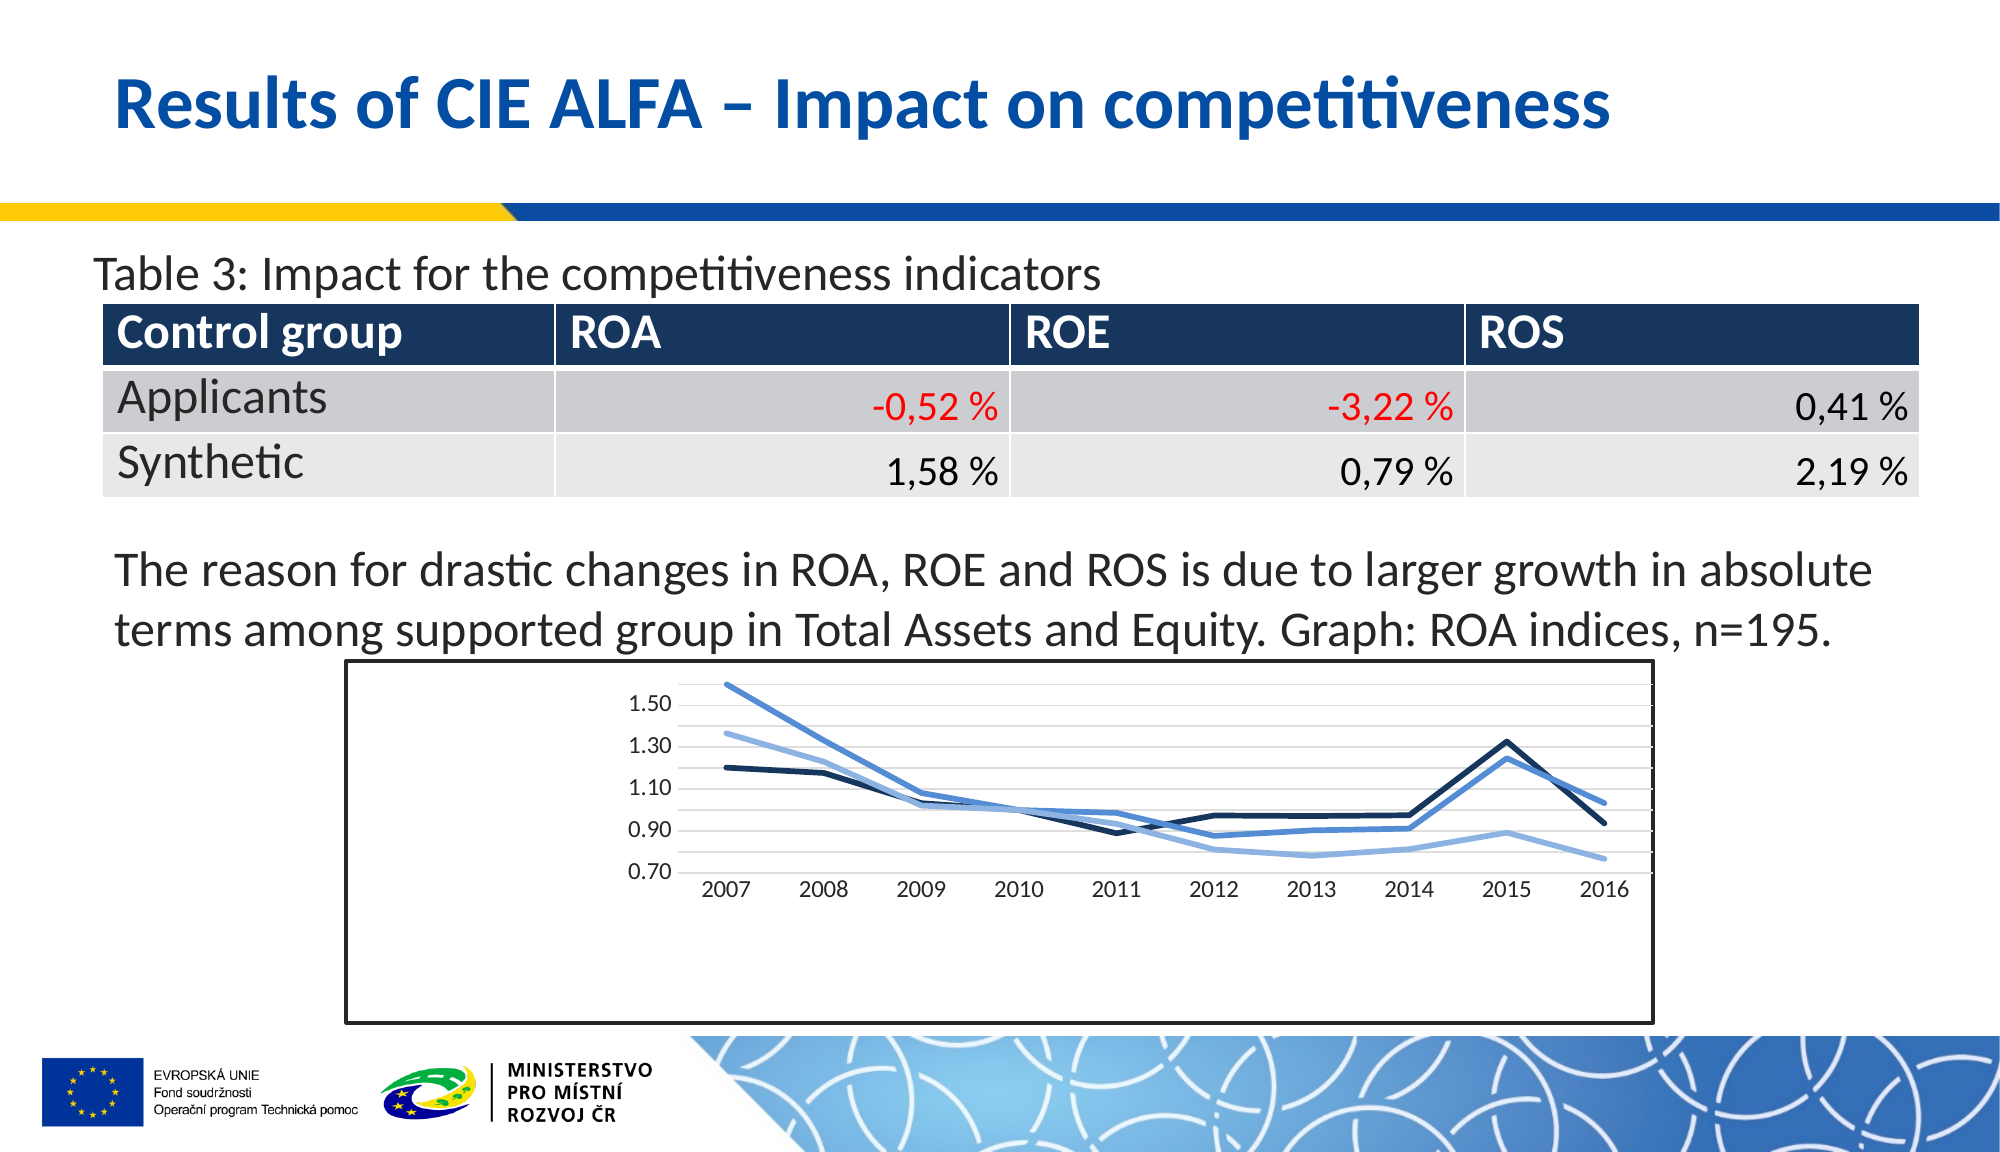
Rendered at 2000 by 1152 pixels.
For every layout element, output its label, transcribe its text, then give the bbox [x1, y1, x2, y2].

table_cell Synthetic [103, 434, 554, 497]
table_header ROE [1011, 308, 1464, 365]
table_header ROS [1466, 304, 1919, 365]
picture [0, 203, 2000, 221]
table_cell -0,52 % [556, 371, 1009, 432]
text_box Table 3: Impact for the competitiveness indicators [78, 232, 1900, 308]
picture [19, 1035, 674, 1149]
table_cell 0,41 % [1466, 371, 1919, 432]
picture [680, 1036, 2000, 1152]
chart [343, 658, 1656, 1025]
table_cell Applicants [103, 371, 554, 432]
text_box The reason for drastic changes in ROA, ROE and ROS is due to larger growth in absolute terms among supported group in Total Assets and Equity. Graph: ROA indices, n=195. [99, 528, 1922, 664]
title Results of CIE ALFA – Impact on competitiveness [99, 46, 1900, 198]
table_cell 2,19 % [1466, 434, 1919, 497]
table_cell 0,79 % [1011, 434, 1464, 497]
table_cell 1,58 % [556, 434, 1009, 497]
table_header ROA [556, 308, 1009, 365]
table_cell -3,22 % [1011, 371, 1464, 432]
table_header Control group [103, 308, 554, 365]
